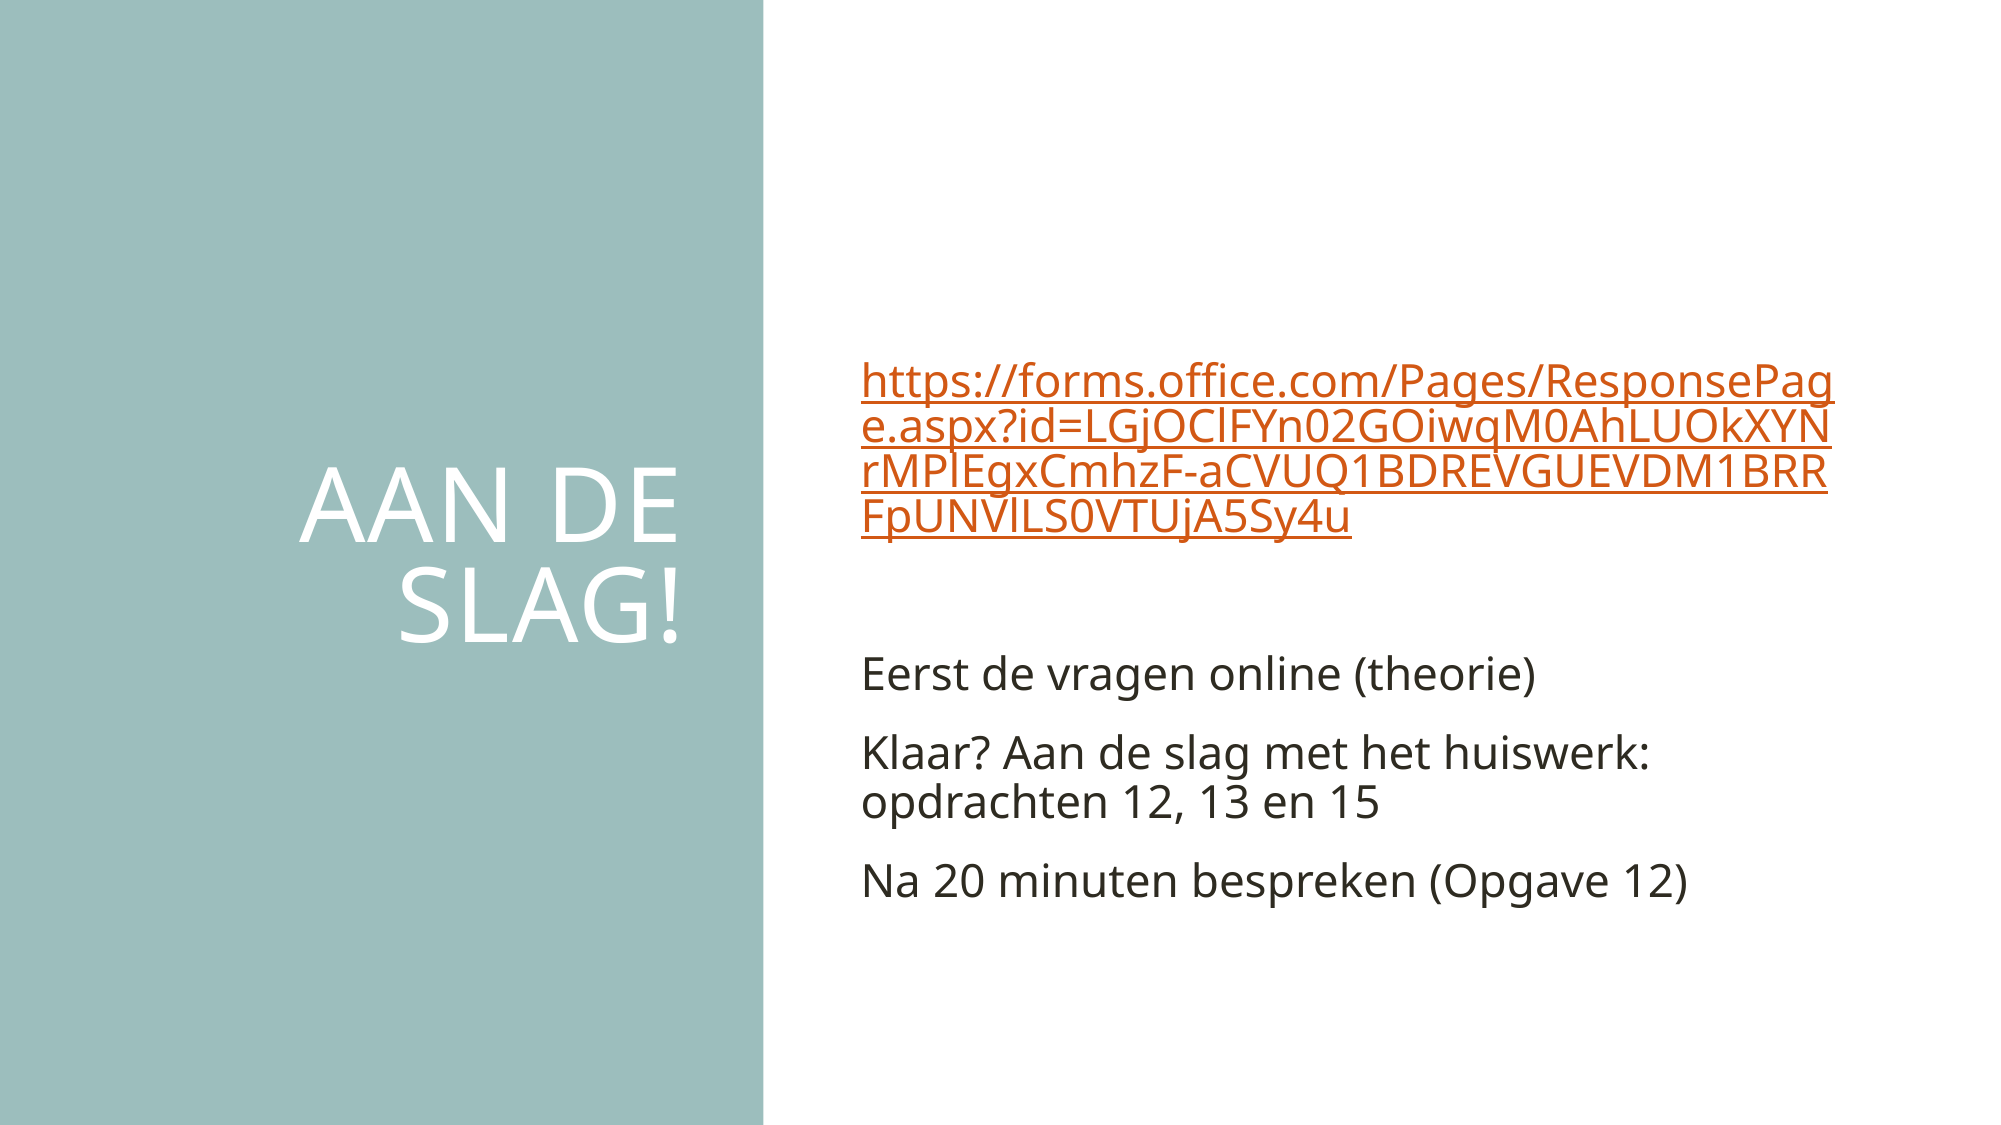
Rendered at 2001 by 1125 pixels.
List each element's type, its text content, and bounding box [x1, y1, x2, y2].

title Aan de slag! [158, 131, 700, 993]
list https://forms.office.com/Pages/ResponsePage.aspx?id=LGjOClFYn02GOiwqM0AhLUOkXYNrMPlEgxCmhzF-aCVUQ1BDREVGUEVDM1BRRFpUNVlLS0VTUjA5Sy4u Eerst de vragen online (theorie) Klaar? Aan de slag met het huiswerk: opdrachten 12, 13 en 15 Na 20 minuten bespreken (Opgave 12) [838, 131, 1847, 993]
text_box [765, 0, 2000, 1125]
text_box [0, 0, 765, 1125]
